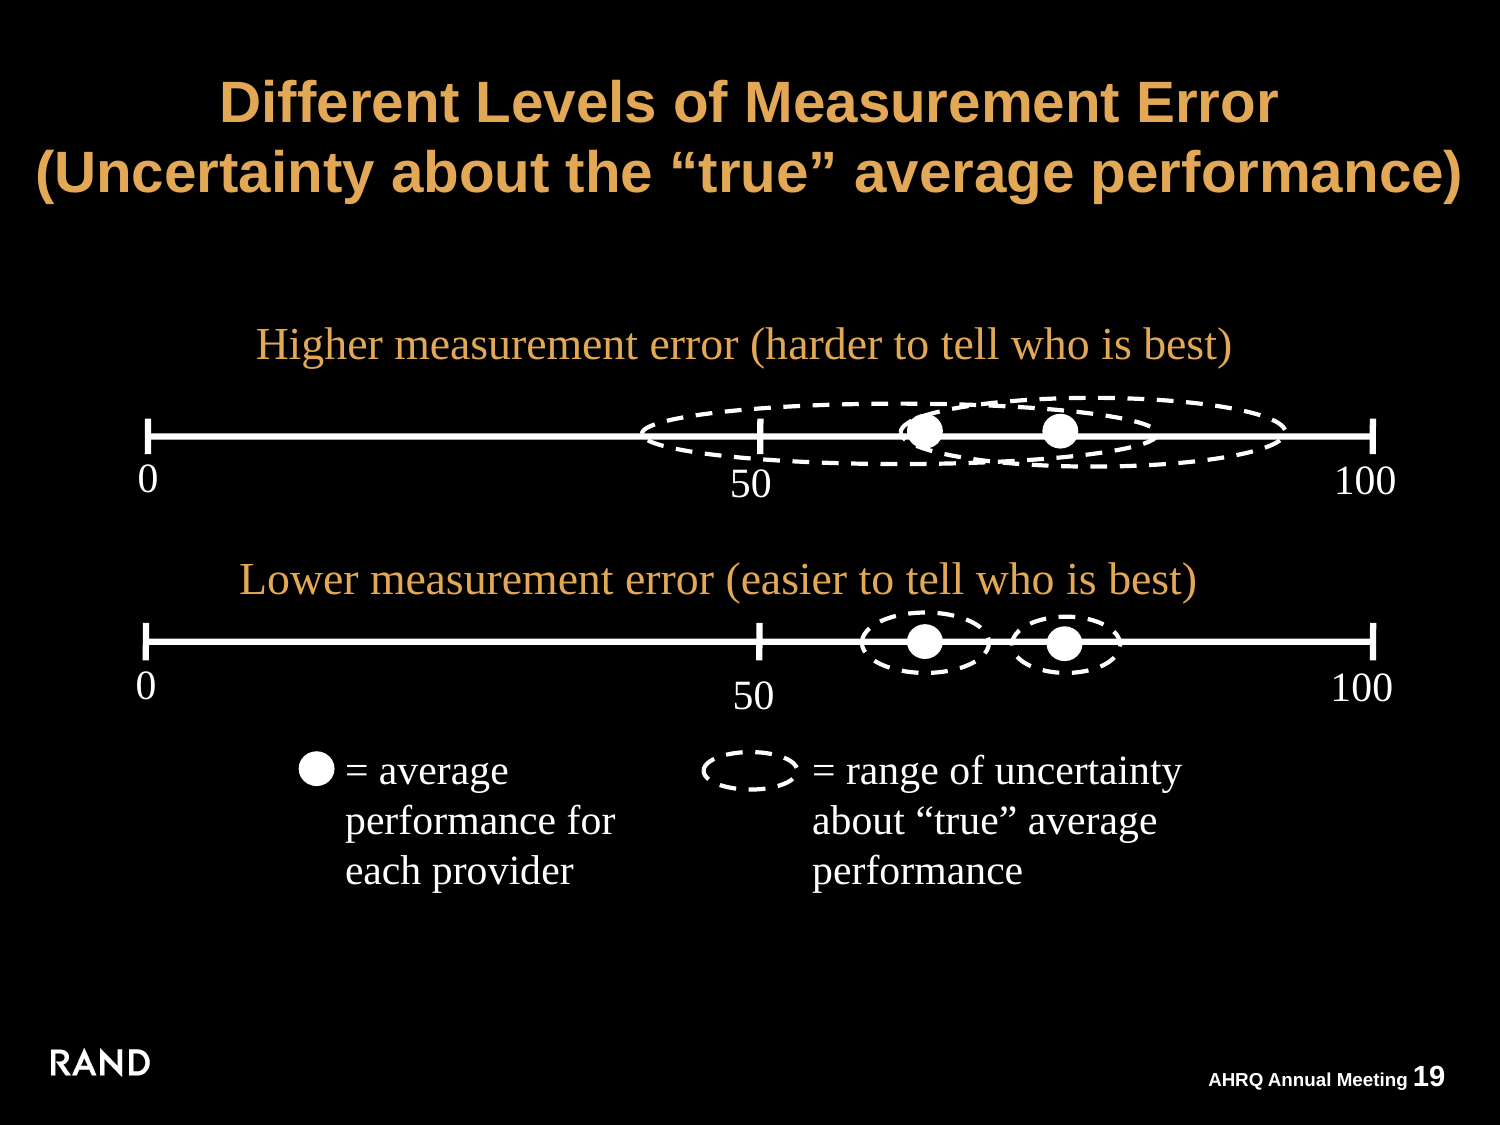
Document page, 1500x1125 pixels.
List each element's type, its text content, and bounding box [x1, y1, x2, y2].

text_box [59, 266, 1442, 958]
title Different Levels of Measurement Error (Uncertainty about the “true” average performance) [0, 63, 1500, 165]
picture [50, 1046, 151, 1077]
